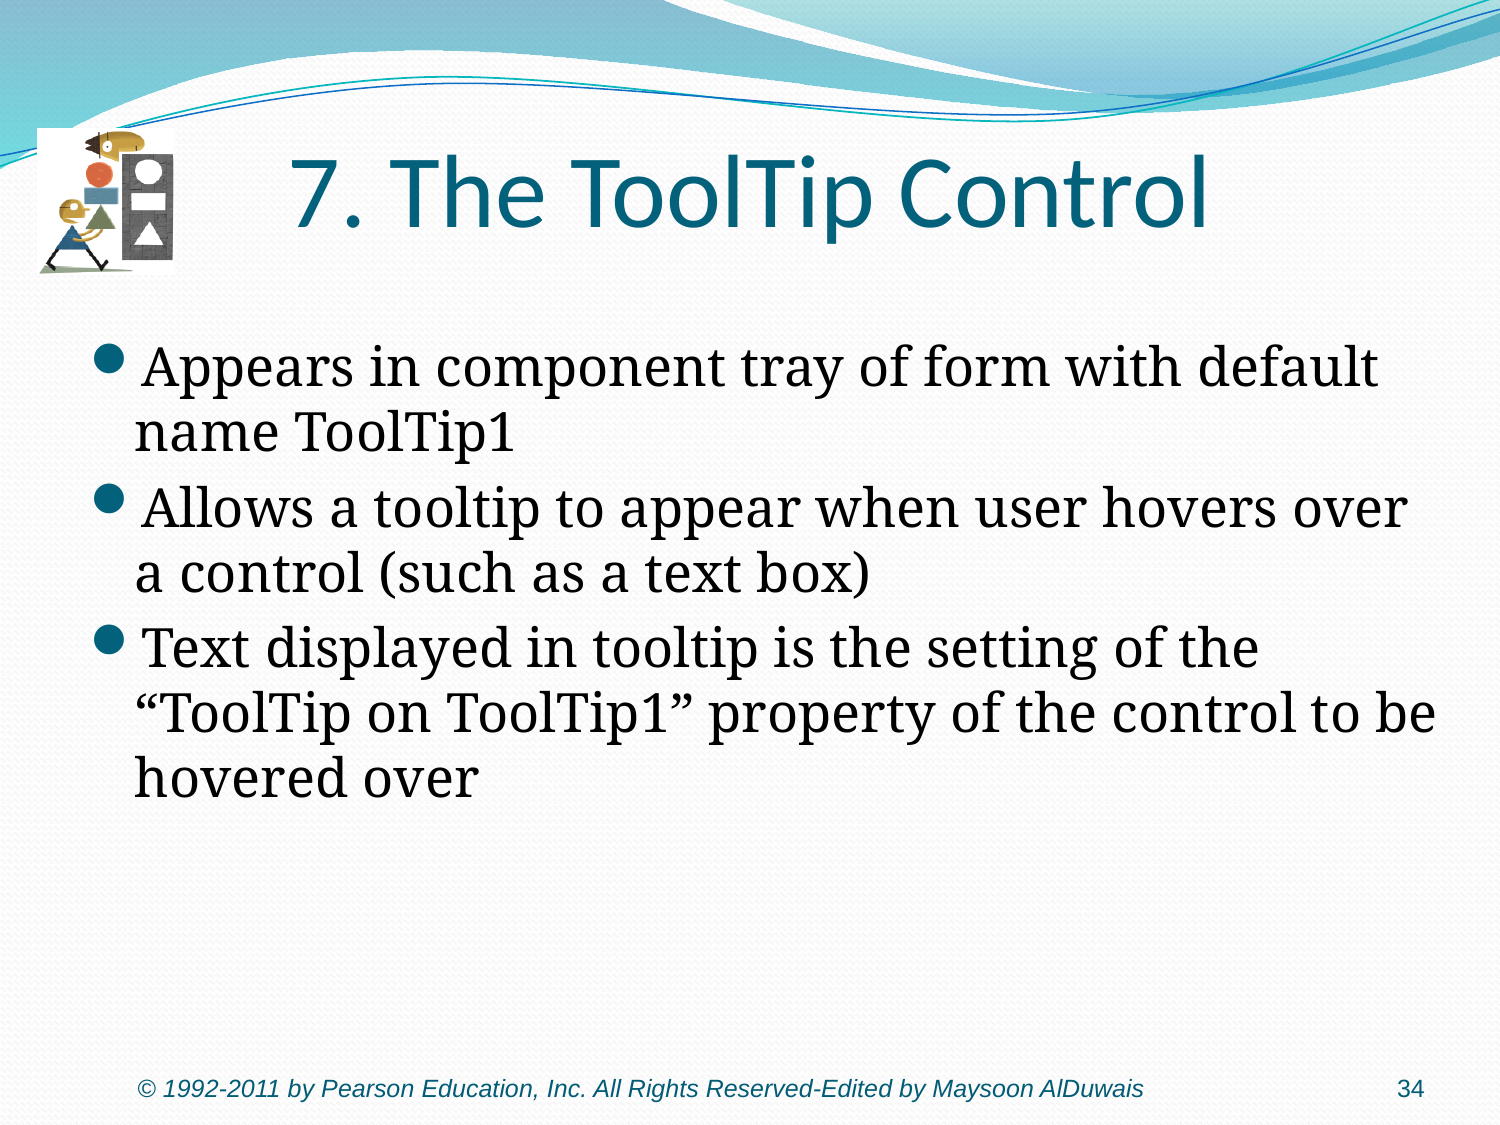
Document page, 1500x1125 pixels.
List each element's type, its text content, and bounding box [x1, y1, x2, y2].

slide_number 34 [1299, 1042, 1425, 1103]
picture [37, 128, 75, 275]
list Appears in component tray of form with default name ToolTip1 Allows a tooltip to appear when user hovers over a control (such as a text box) Text displayed in tooltip is the setting of the “ToolTip on ToolTip1” property of the control to be hovered over [75, 324, 1469, 1006]
title 7. The ToolTip Control [75, 115, 1425, 303]
footer © 1992-2011 by Pearson Education, Inc. All Rights Reserved-Edited by Maysoon AlDuwais [137, 1042, 1299, 1103]
